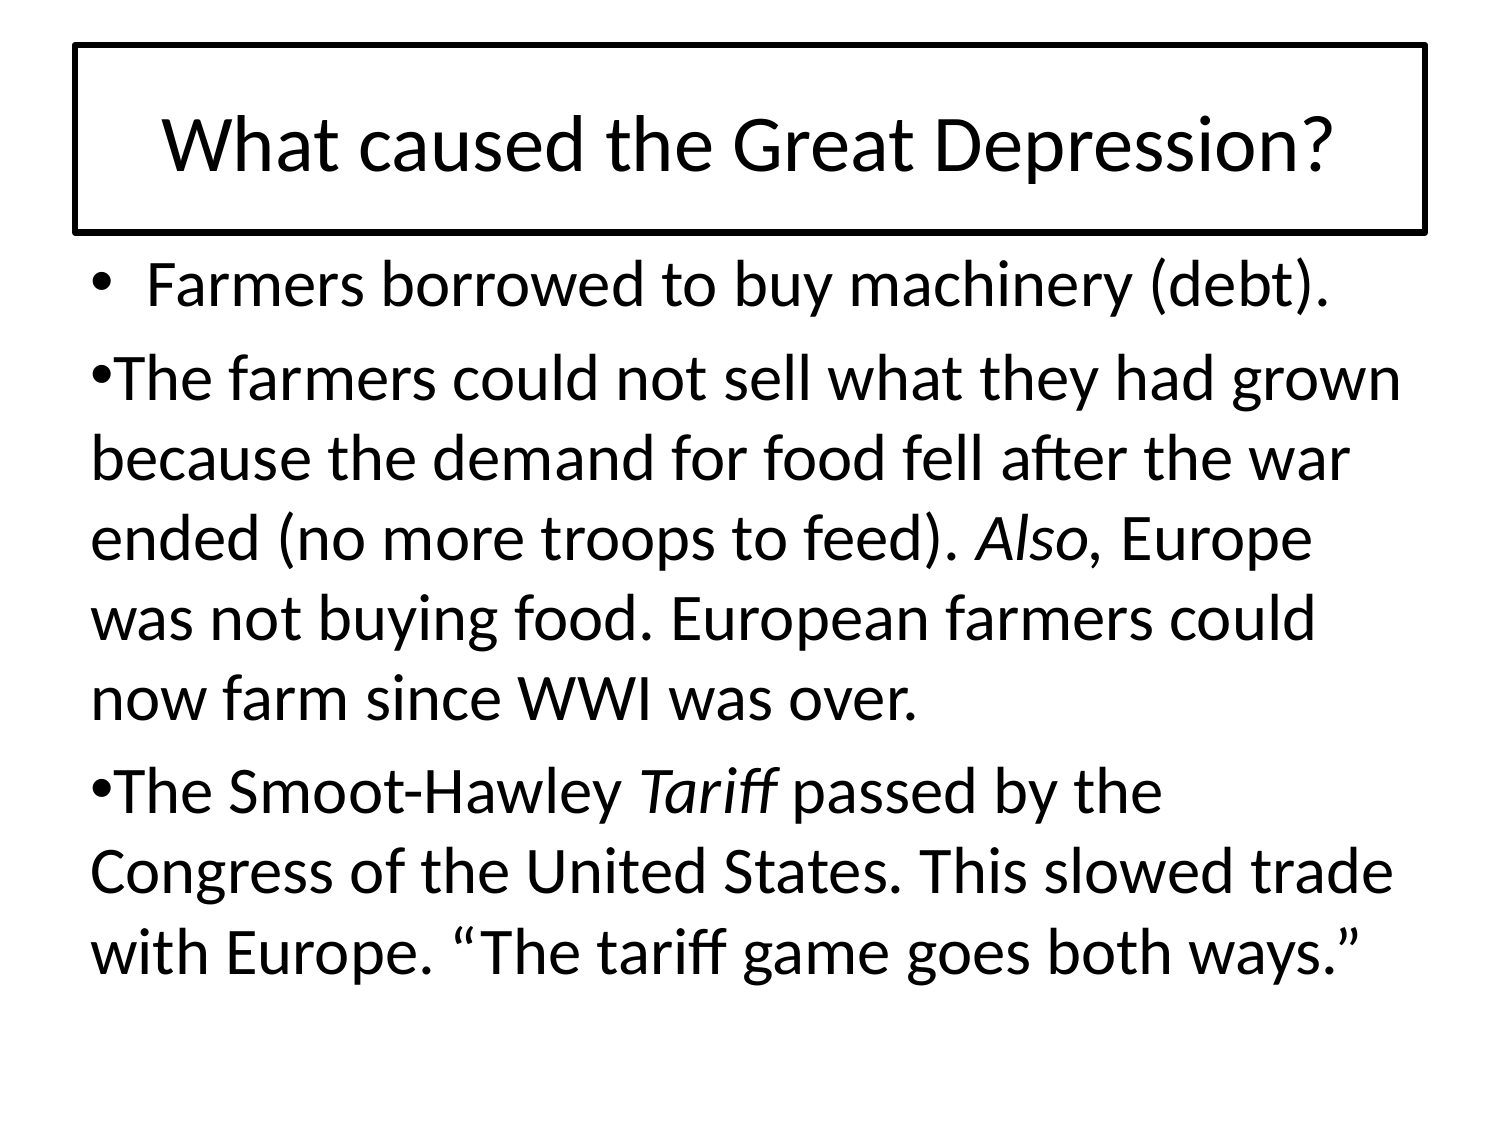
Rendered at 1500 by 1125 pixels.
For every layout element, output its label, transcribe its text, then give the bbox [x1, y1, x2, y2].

list Farmers borrowed to buy machinery (debt). The farmers could not sell what they had grown because the demand for food fell after the war ended (no more troops to feed). Also, Europe was not buying food. European farmers could now farm since WWI was over. The Smoot-Hawley Tariff passed by the Congress of the United States. This slowed trade with Europe. “The tariff game goes both ways.” [75, 232, 1425, 1056]
title What caused the Great Depression? [75, 45, 1425, 232]
